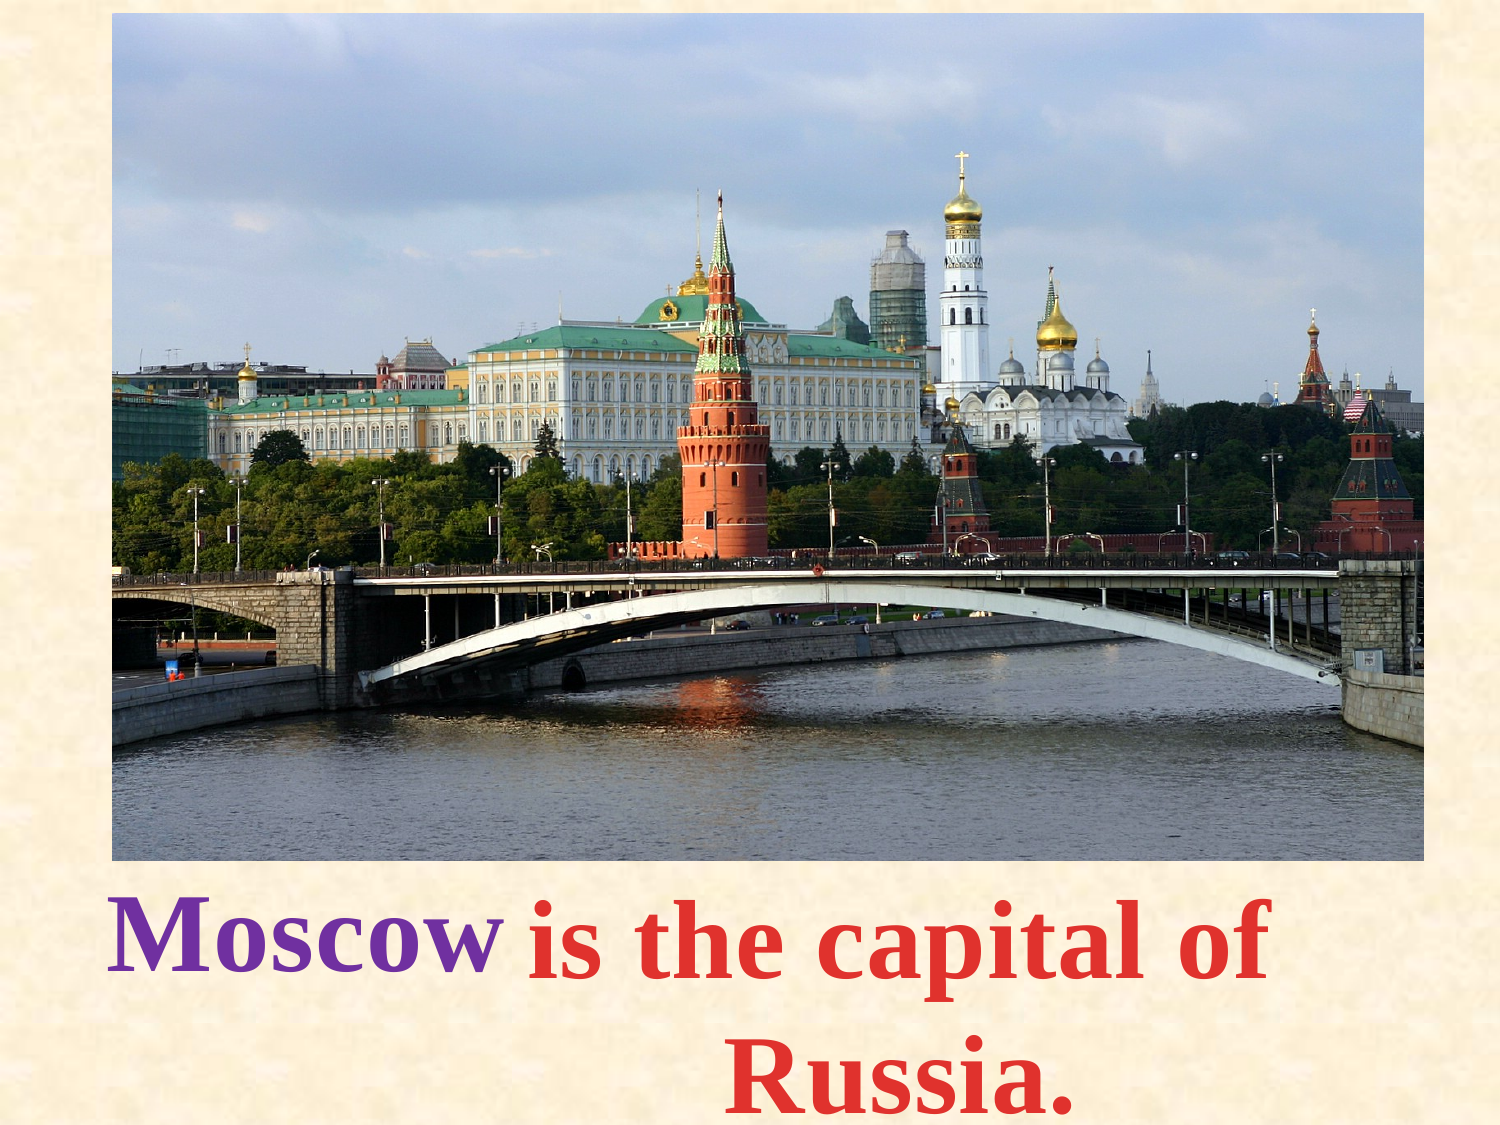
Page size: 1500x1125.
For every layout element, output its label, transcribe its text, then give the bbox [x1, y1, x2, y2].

picture [0, 0, 1500, 1125]
text_box Moscow [91, 851, 521, 1002]
text_box is the capital of Russia. [330, 859, 1500, 1125]
